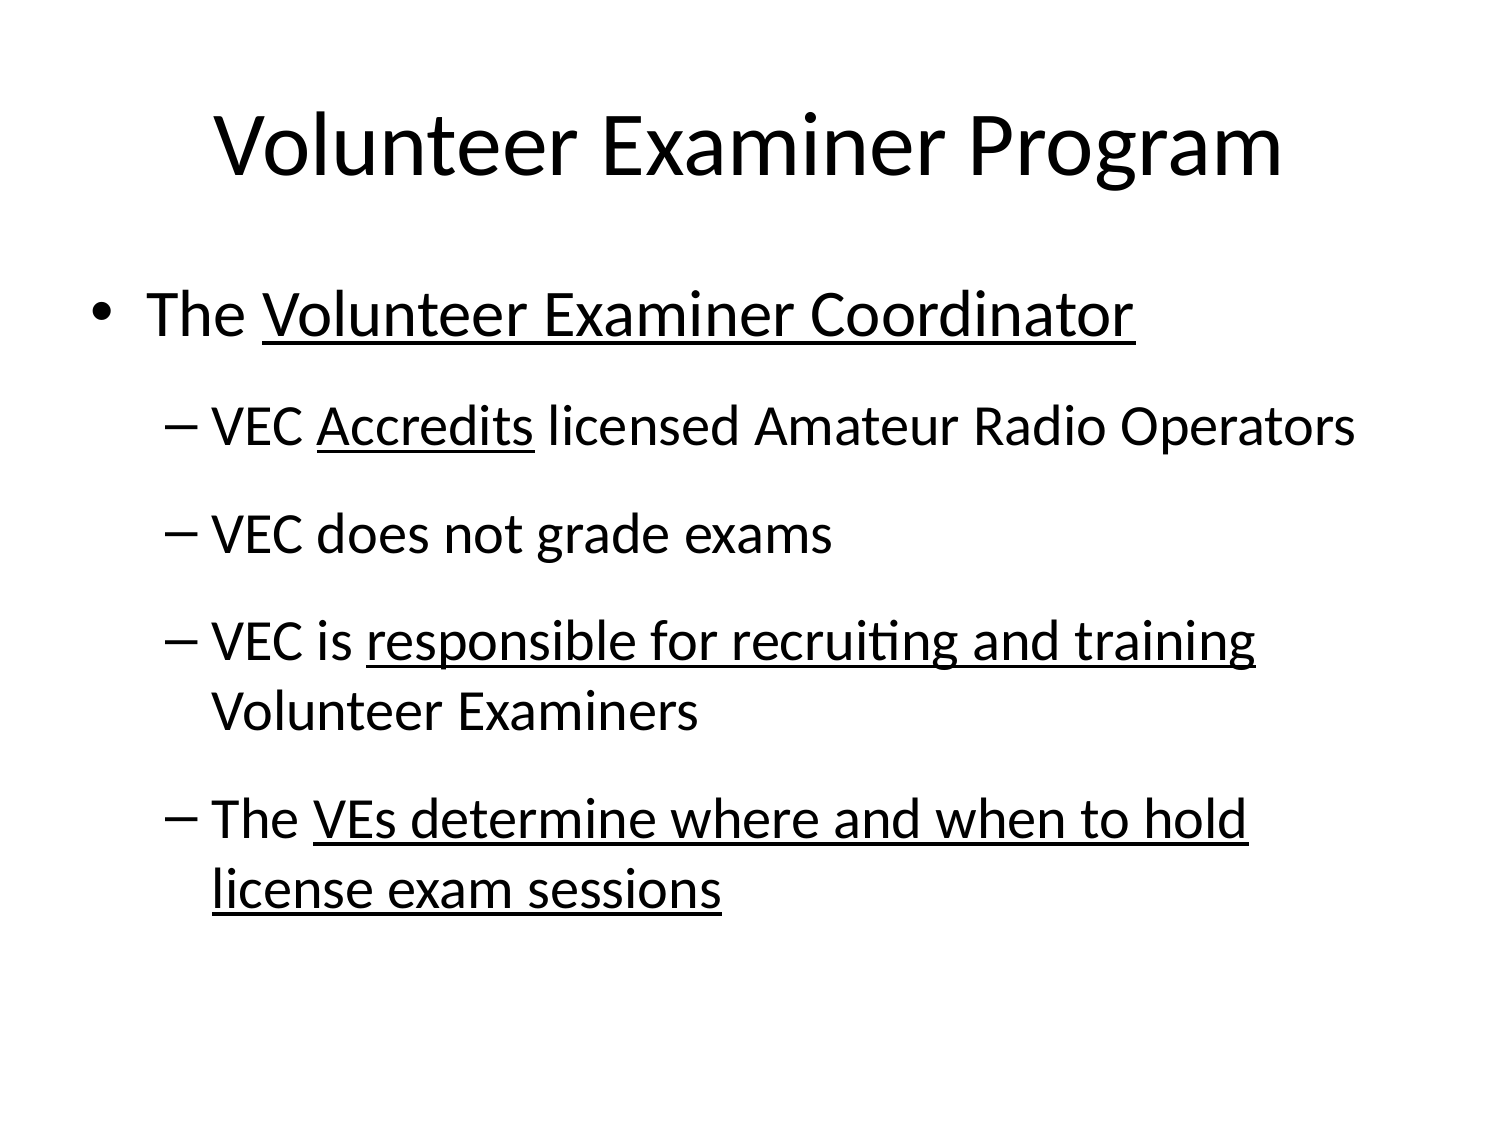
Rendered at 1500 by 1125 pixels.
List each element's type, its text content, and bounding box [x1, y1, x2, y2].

list The Volunteer Examiner Coordinator VEC Accredits licensed Amateur Radio Operators VEC does not grade exams VEC is responsible for recruiting and training Volunteer Examiners The VEs determine where and when to hold license exam sessions [75, 262, 1425, 1005]
title Volunteer Examiner Program [75, 45, 1425, 233]
